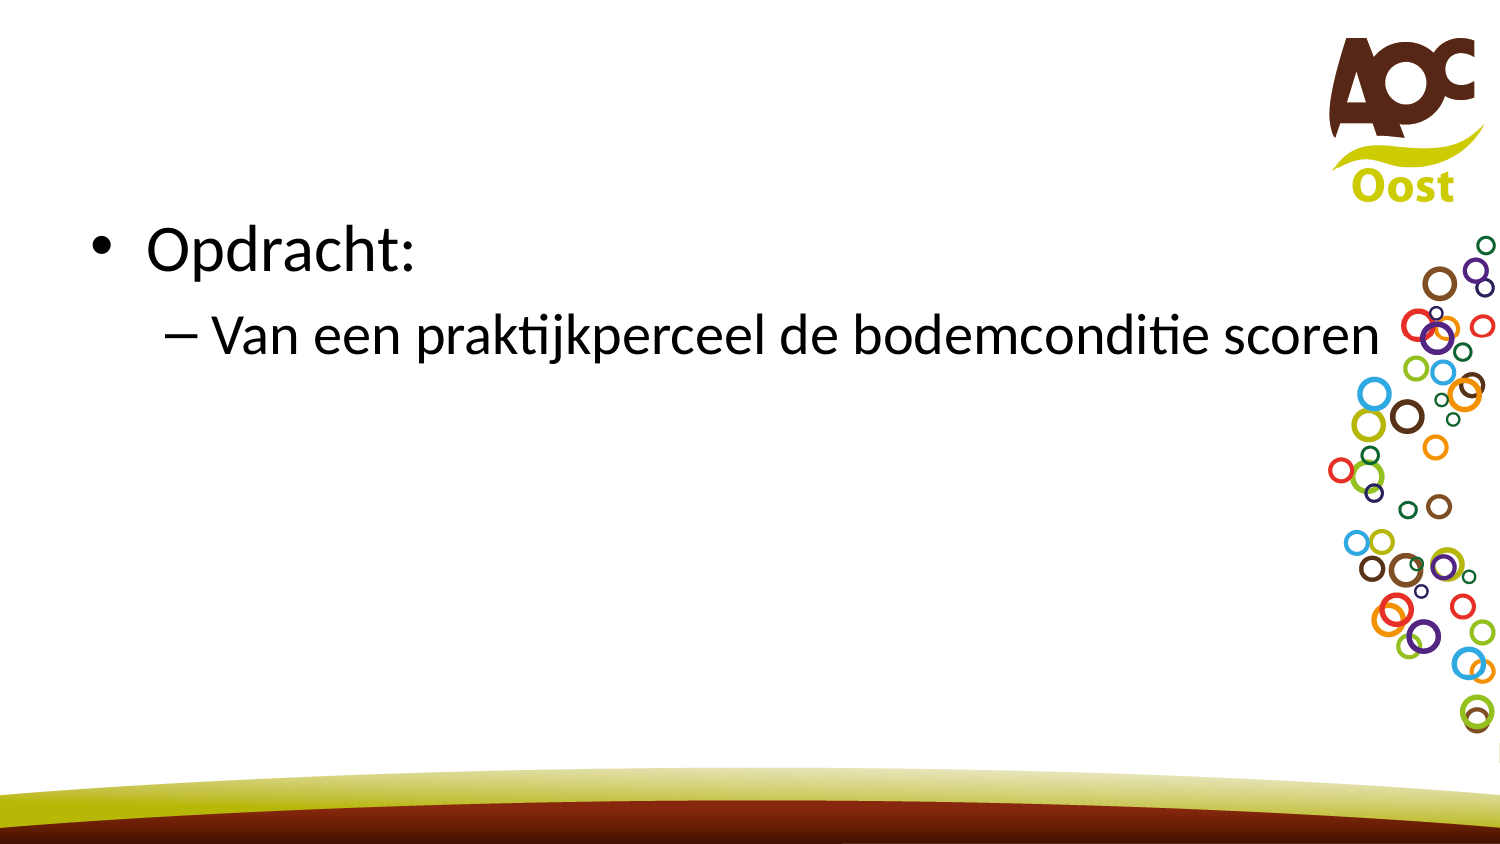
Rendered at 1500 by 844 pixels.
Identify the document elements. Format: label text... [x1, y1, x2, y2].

list Opdracht: Van een praktijkperceel de bodemconditie scoren [75, 196, 1425, 754]
picture [0, 0, 1500, 844]
